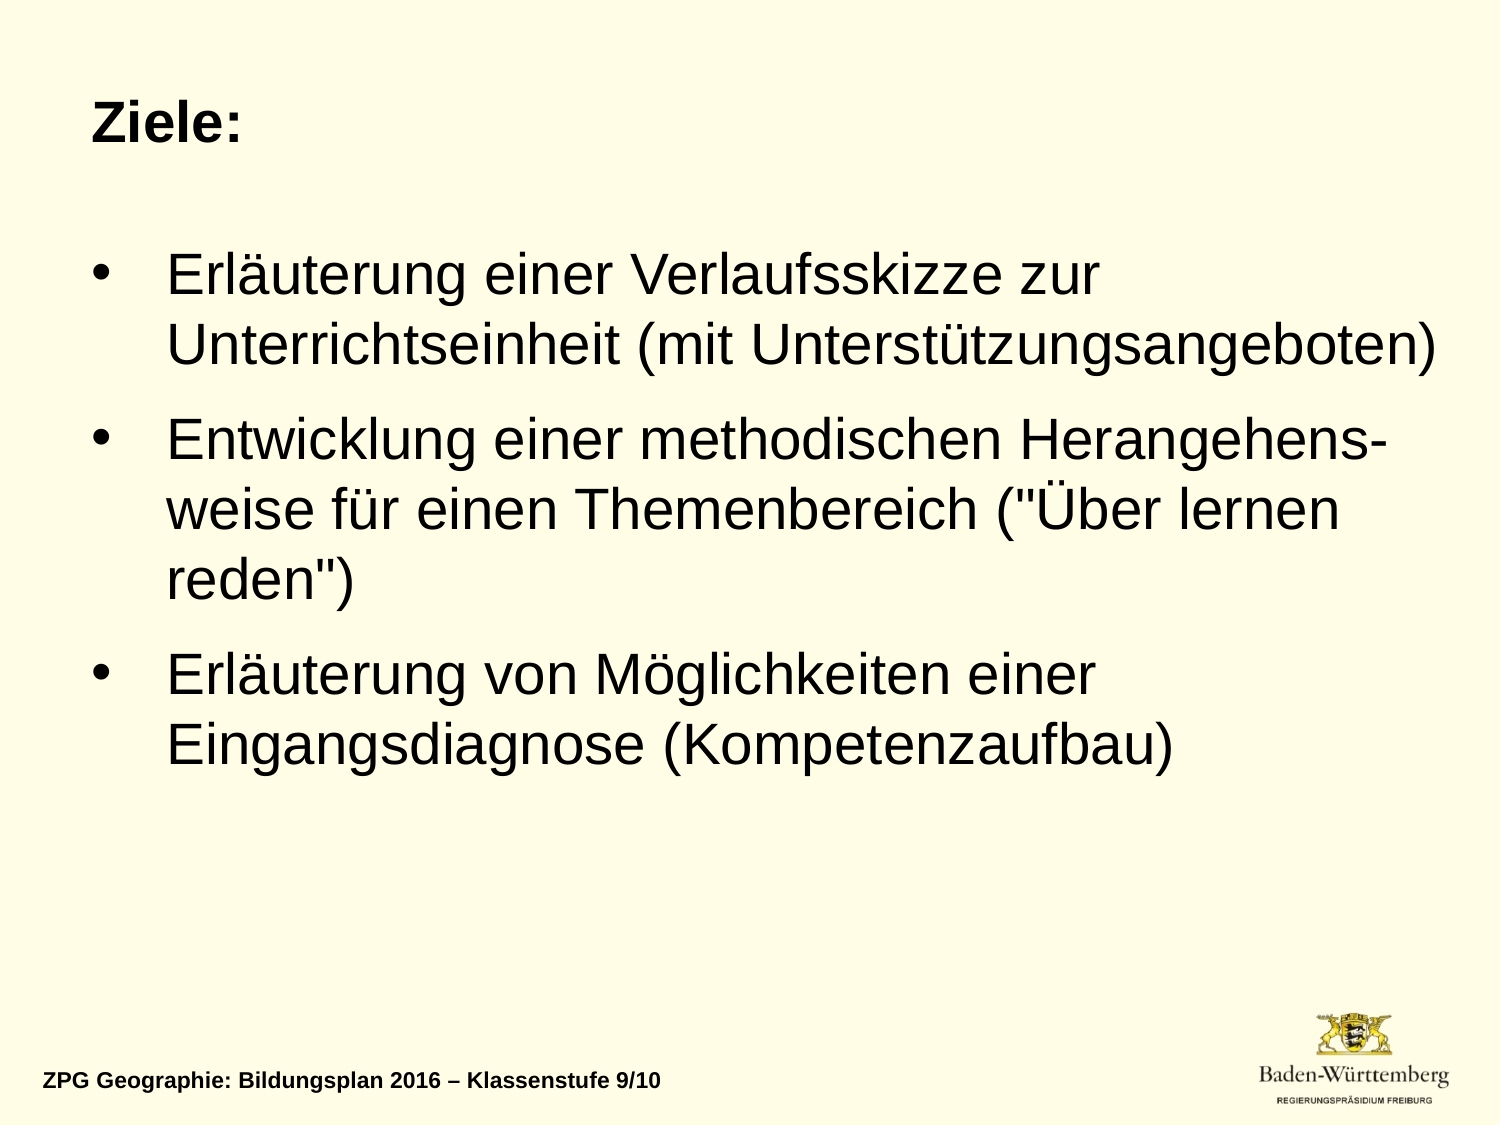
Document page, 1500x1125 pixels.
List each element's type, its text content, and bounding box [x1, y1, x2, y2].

text_box Ziele: Erläuterung einer Verlaufsskizze zur Unterrichtseinheit (mit Unterstützungsangeboten) Entwicklung einer methodischen Herangehens-weise für einen Themenbereich ("Über lernen reden") Erläuterung von Möglichkeiten einer Eingangsdiagnose (Kompetenzaufbau) [76, 76, 1471, 867]
picture [1257, 1011, 1451, 1106]
